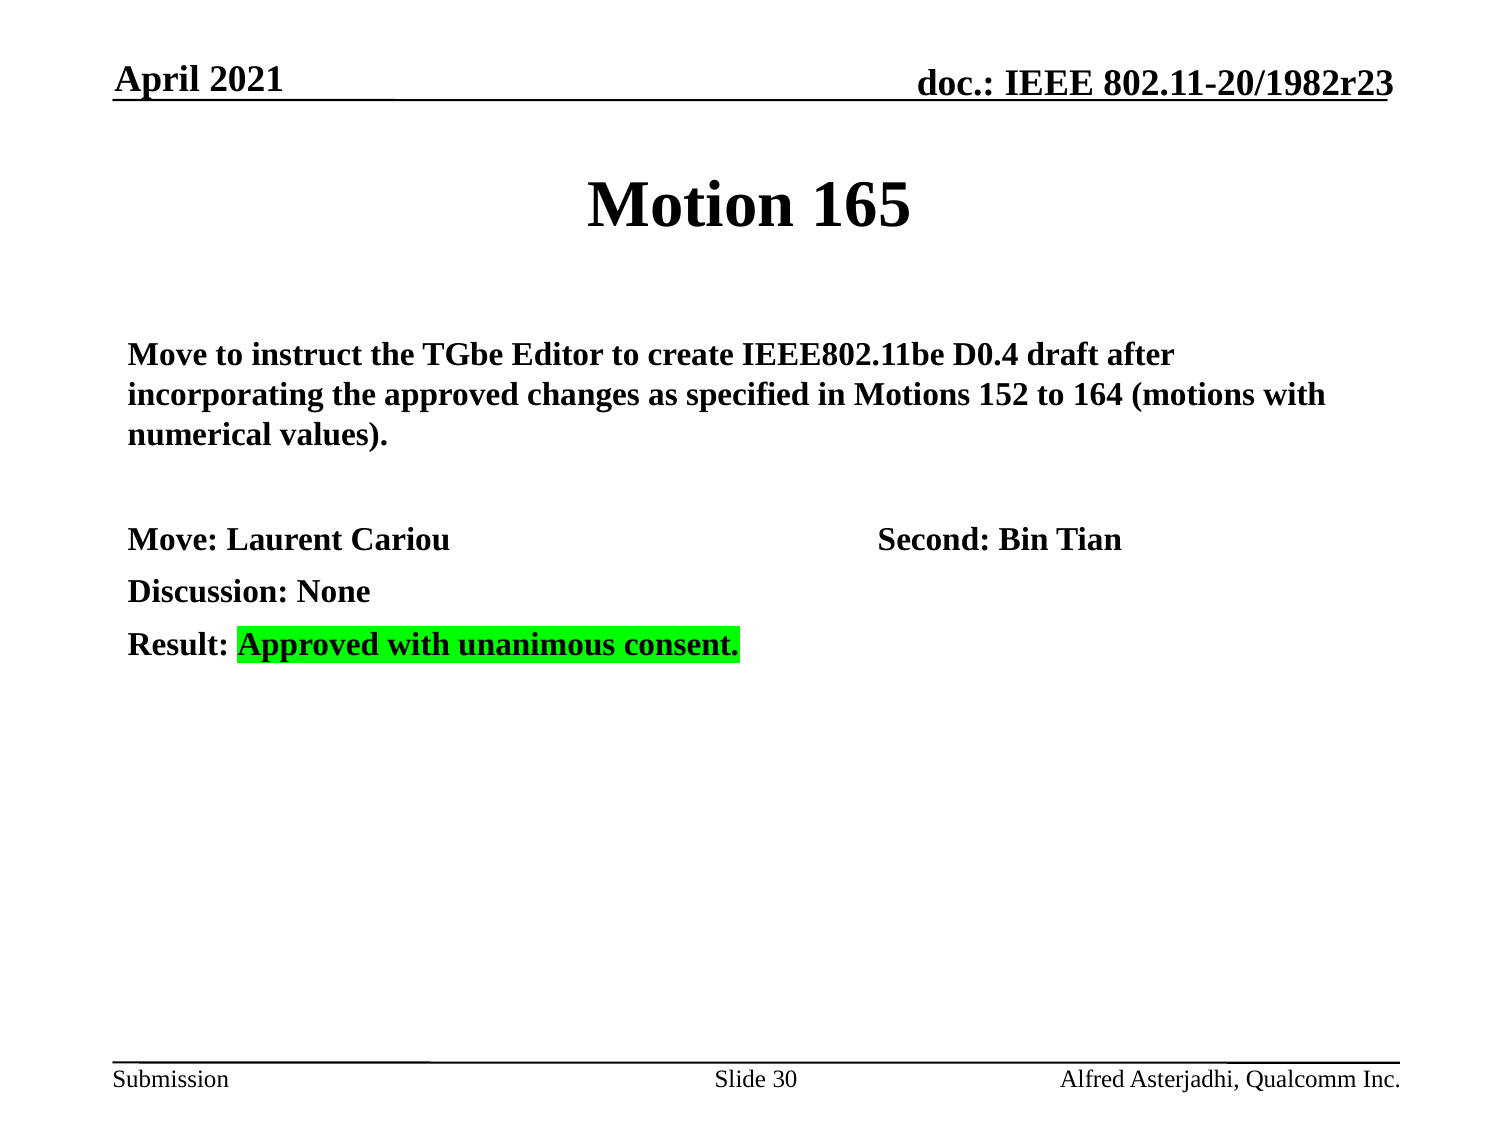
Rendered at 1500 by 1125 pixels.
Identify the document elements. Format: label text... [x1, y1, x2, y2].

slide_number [114, 54, 423, 100]
footer Alfred Asterjadhi, Qualcomm Inc. [878, 1061, 1402, 1093]
title Motion 165 [112, 112, 1388, 288]
list Move to instruct the TGbe Editor to create IEEE802.11be D0.4 draft after incorporating the approved changes as specified in Motions 152 to 164 (motions with numerical values). Move: Laurent Cariou Second: Bin Tian Discussion: None Result: Approved with unanimous consent. [112, 324, 1388, 1000]
slide_number Slide 30 [712, 1061, 800, 1123]
